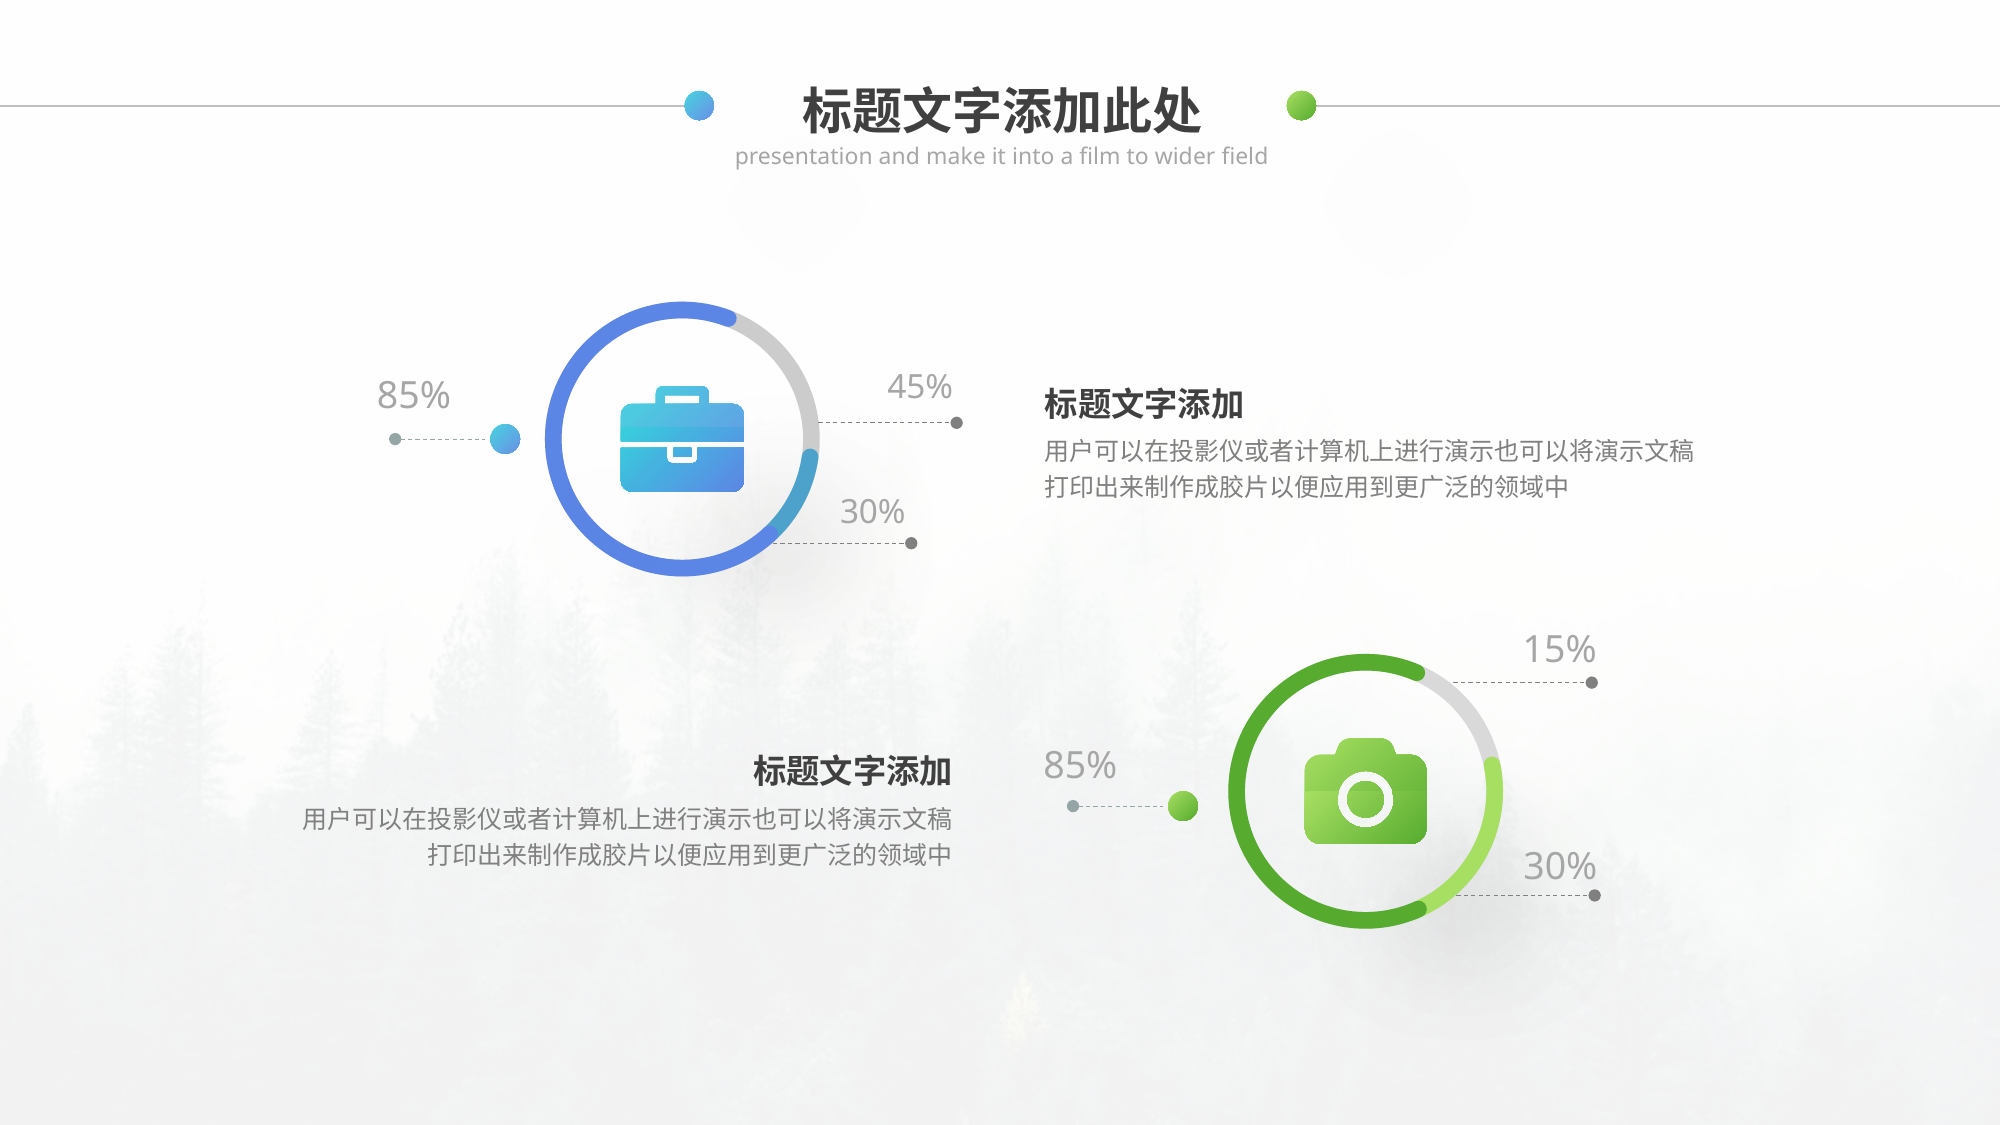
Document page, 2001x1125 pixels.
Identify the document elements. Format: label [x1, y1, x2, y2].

text_box [0, 71, 2000, 178]
text_box [277, 617, 1606, 921]
text_box [376, 310, 1720, 569]
